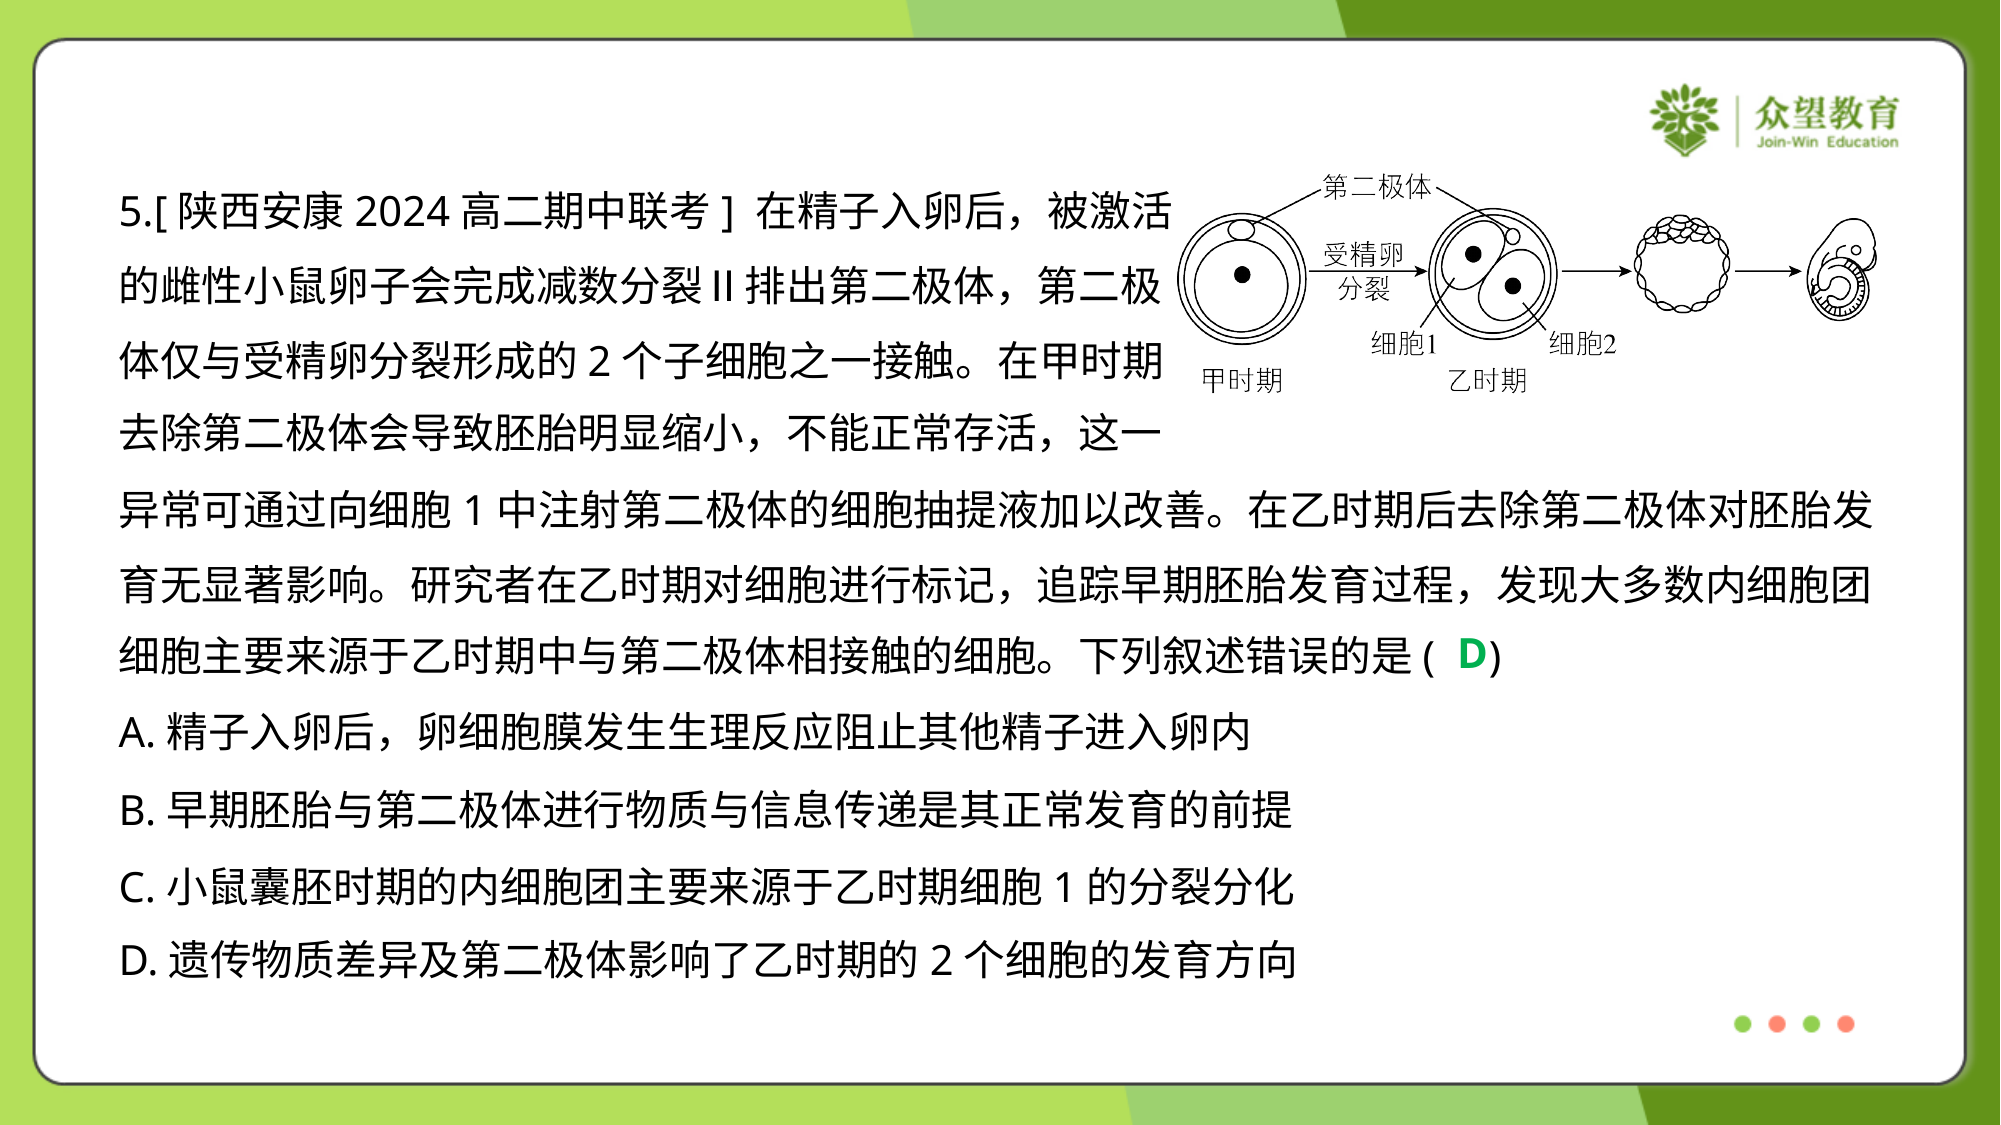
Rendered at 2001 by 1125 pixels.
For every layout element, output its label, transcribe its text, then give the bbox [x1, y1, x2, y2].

text_box 异常可通过向细胞1中注射第二极体的细胞抽提液加以改善。在乙时期后去除第二极体对胚胎发 育无显著影响。研究者在乙时期对细胞进行标记，追踪早期胚胎发育过程，发现大多数内细胞团 细胞主要来源于乙时期中与第二极体相接触的细胞。下列叙述错误的是( ) [118, 458, 1883, 673]
picture [0, 0, 2000, 1125]
text_box 5.[陕西安康2024高二期中联考] 在精子入卵后，被激活 的雌性小鼠卵子会完成减数分裂Ⅱ排出第二极体，第二极 体仅与受精卵分裂形成的2个子细胞之一接触。在甲时期 去除第二极体会导致胚胎明显缩小，不能正常存活，这一 [118, 159, 1161, 450]
text_box A.精子入卵后，卵细胞膜发生生理反应阻止其他精子进入卵内 B.早期胚胎与第二极体进行物质与信息传递是其正常发育的前提 C.小鼠囊胚时期的内细胞团主要来源于乙时期细胞1的分裂分化 D.遗传物质差异及第二极体影响了乙时期的2个细胞的发育方向 [118, 681, 1883, 976]
